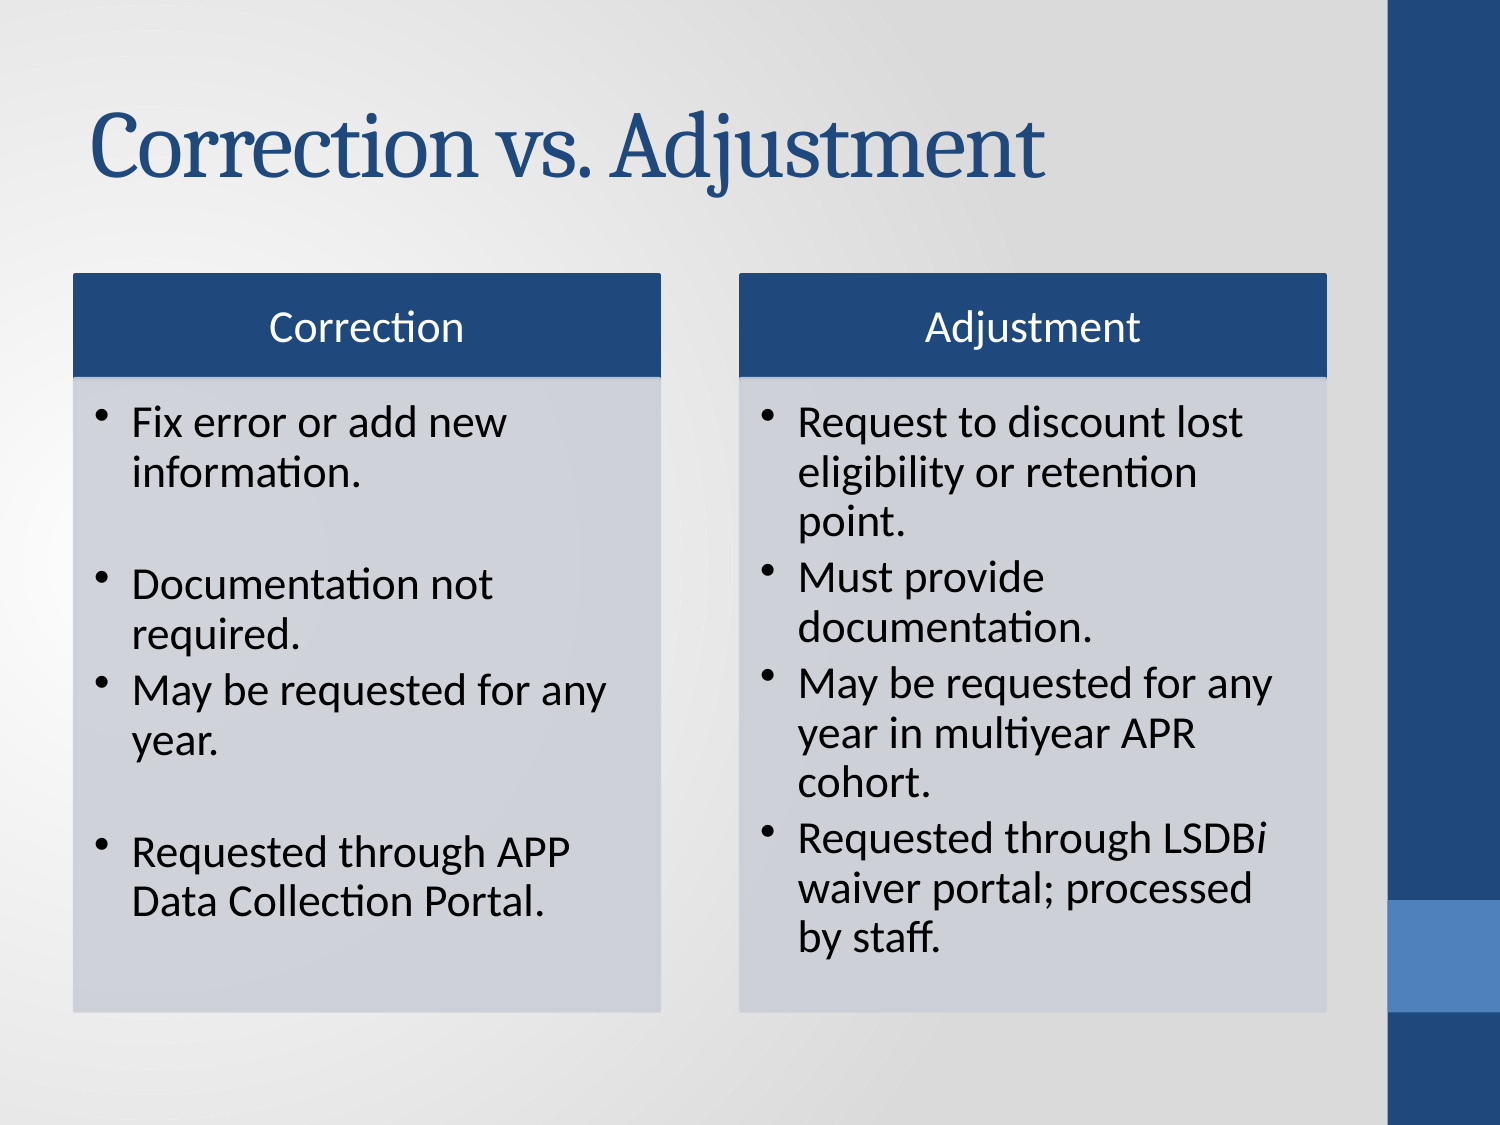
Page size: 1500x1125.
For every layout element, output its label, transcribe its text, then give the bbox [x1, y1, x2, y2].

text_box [74, 274, 1326, 1026]
title Correction vs. Adjustment [75, 45, 1325, 233]
